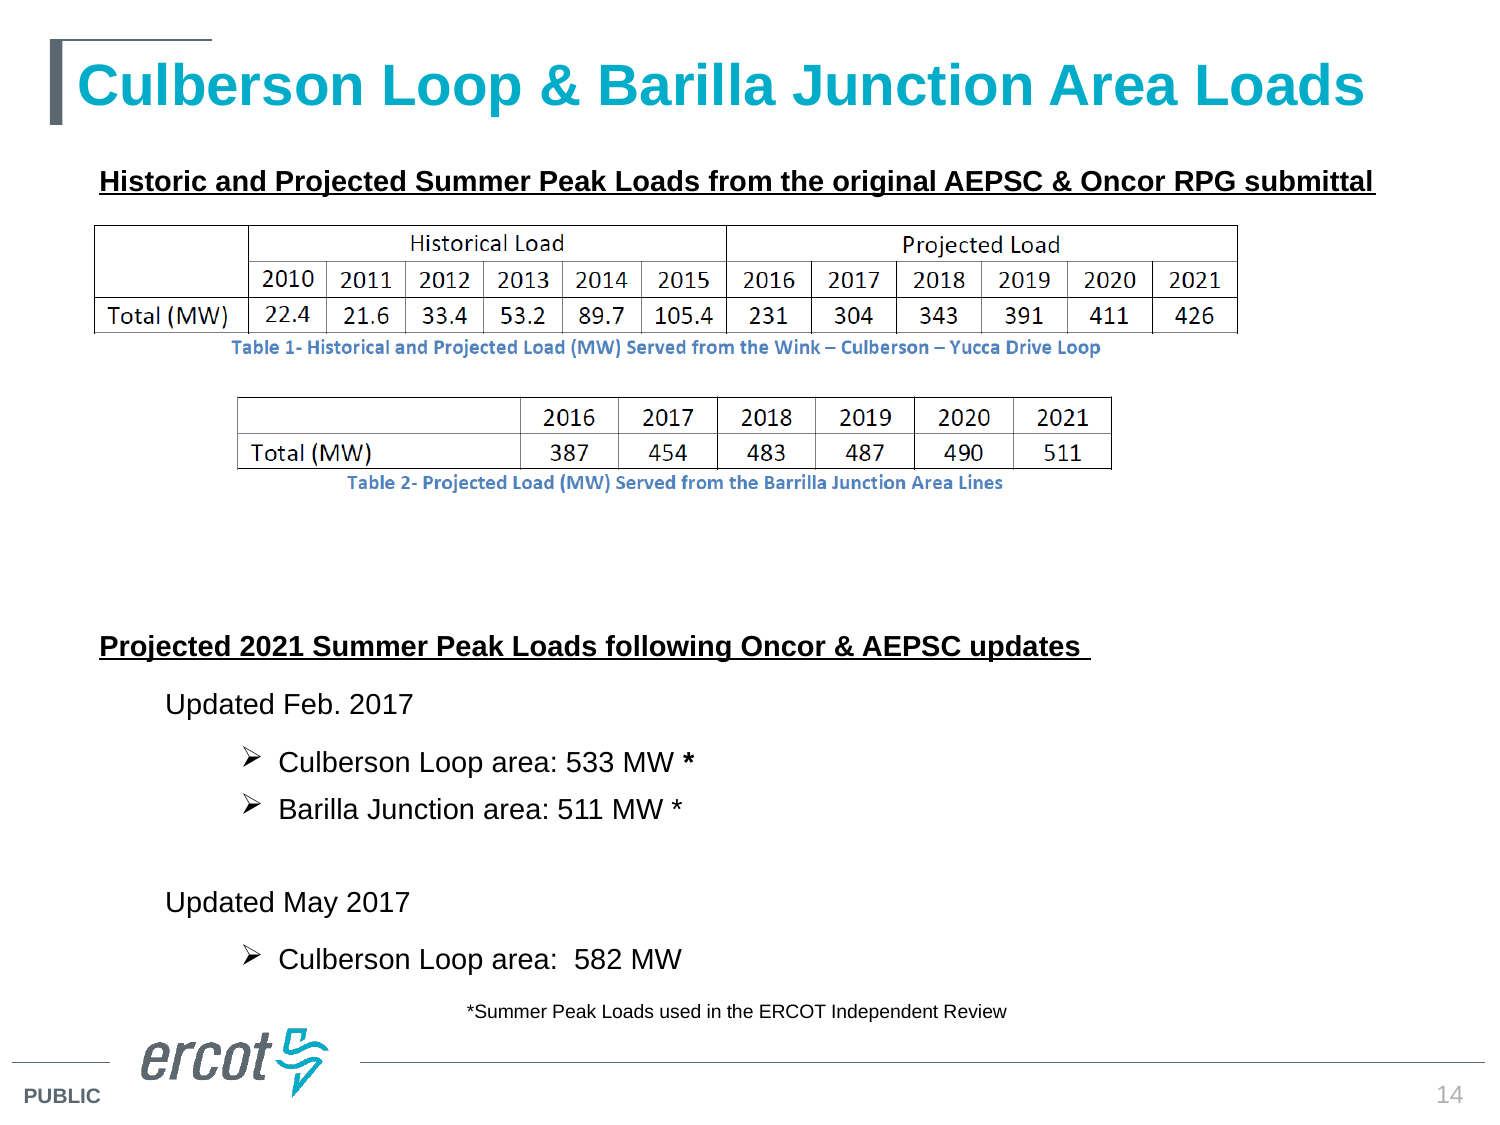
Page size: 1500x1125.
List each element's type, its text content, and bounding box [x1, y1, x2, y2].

text_box Historic and Projected Summer Peak Loads from the original AEPSC & Oncor RPG submittal Projected 2021 Summer Peak Loads following Oncor & AEPSC updates Updated Feb. 2017 Culberson Loop area: 533 MW * Barilla Junction area: 511 MW * Updated May 2017 Culberson Loop area: 582 MW *Summer Peak Loads used in the ERCOT Independent Review [74, 124, 1425, 1035]
picture [79, 209, 1273, 370]
picture [137, 1035, 332, 1100]
picture [212, 375, 1139, 504]
slide_number 14 [1412, 1076, 1488, 1112]
title Culberson Loop & Barilla Junction Area Loads [62, 39, 1450, 125]
